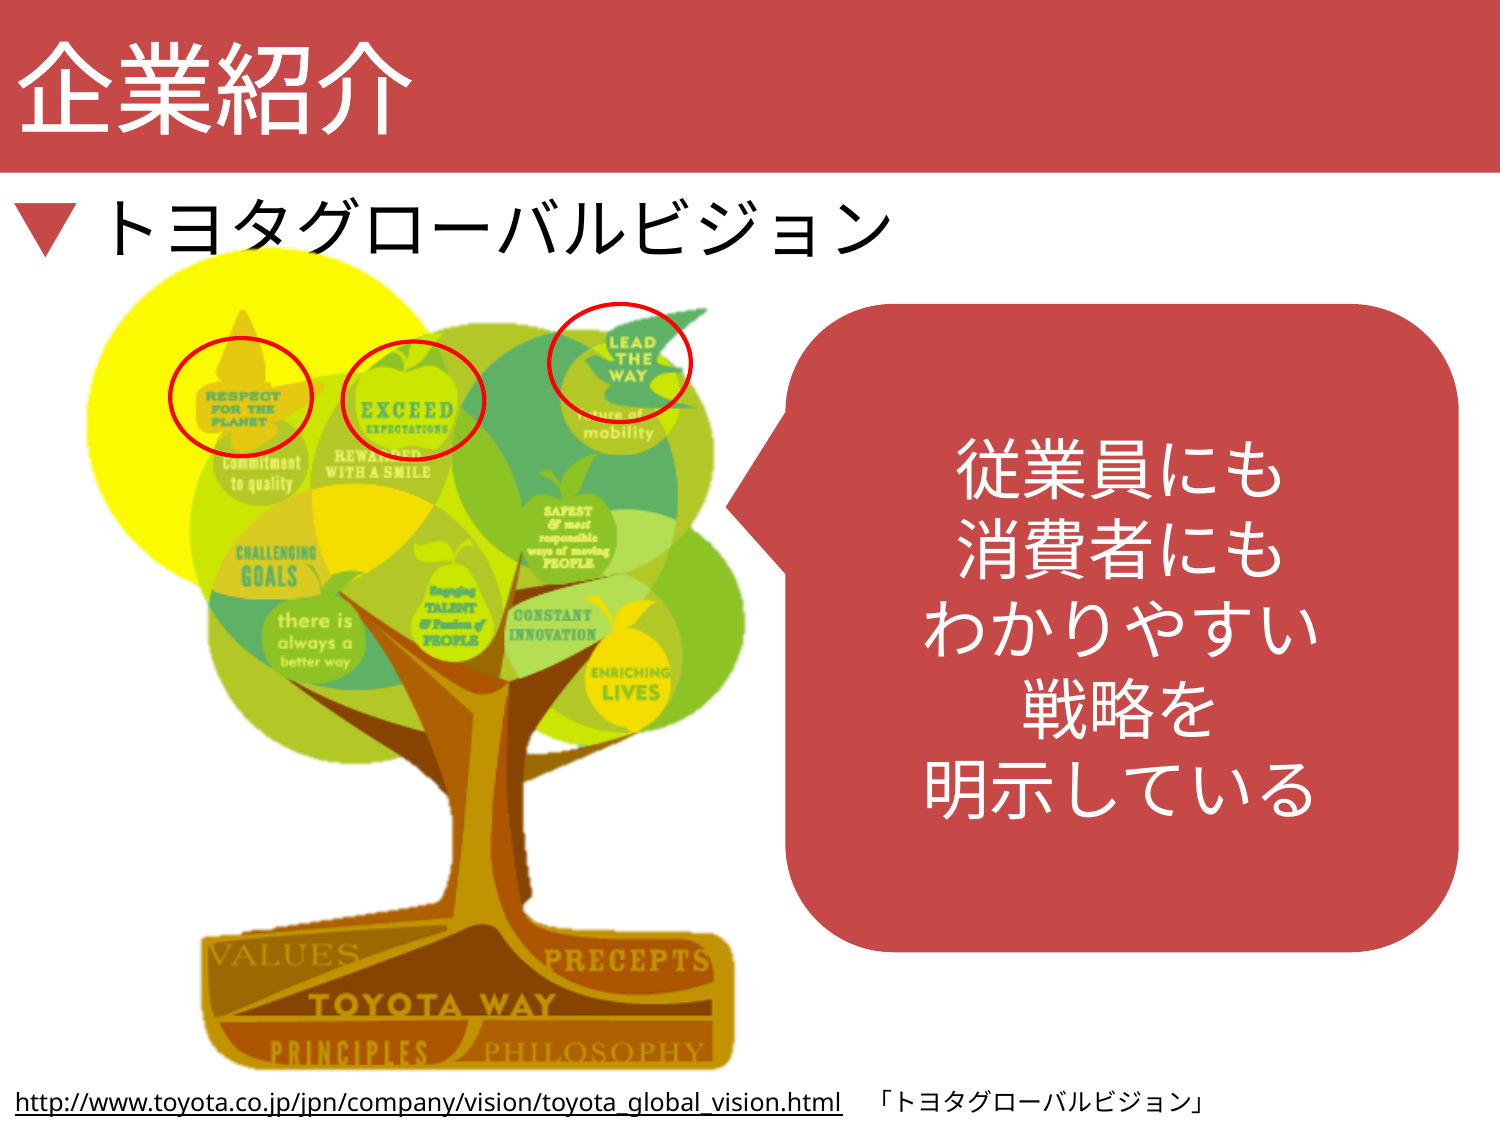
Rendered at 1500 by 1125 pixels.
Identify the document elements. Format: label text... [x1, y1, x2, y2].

text_box http://www.toyota.co.jp/jpn/company/vision/toyota_global_vision.html 「トヨタグローバルビジョン」 [0, 1079, 1309, 1125]
text_box ▼トヨタグローバルビジョン [0, 179, 1435, 275]
text_box 従業員にも 消費者にも わかりやすい 戦略を 明示している [766, 301, 1461, 955]
picture [44, 237, 761, 1103]
text_box 企業紹介 [0, 0, 1500, 175]
